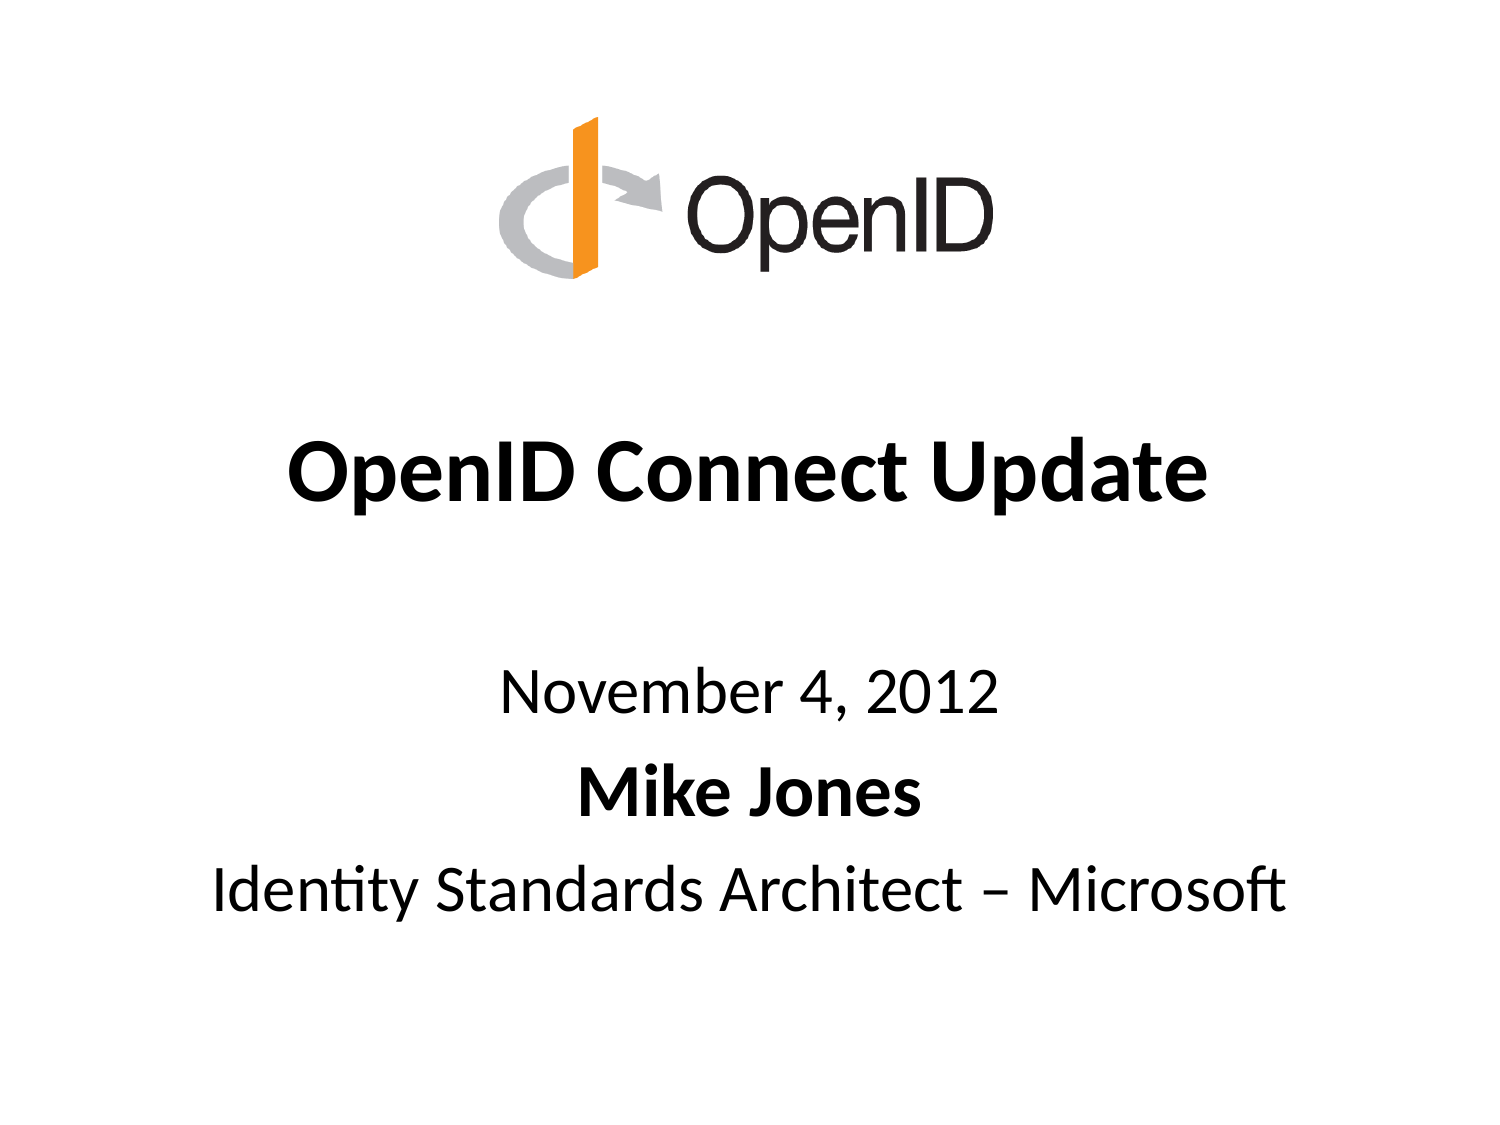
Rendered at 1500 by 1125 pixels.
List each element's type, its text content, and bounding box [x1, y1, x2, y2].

picture [458, 83, 1040, 332]
subtitle November 4, 2012 Mike Jones Identity Standards Architect – Microsoft [72, 639, 1427, 1074]
title OpenID Connect Update [165, 368, 1333, 563]
